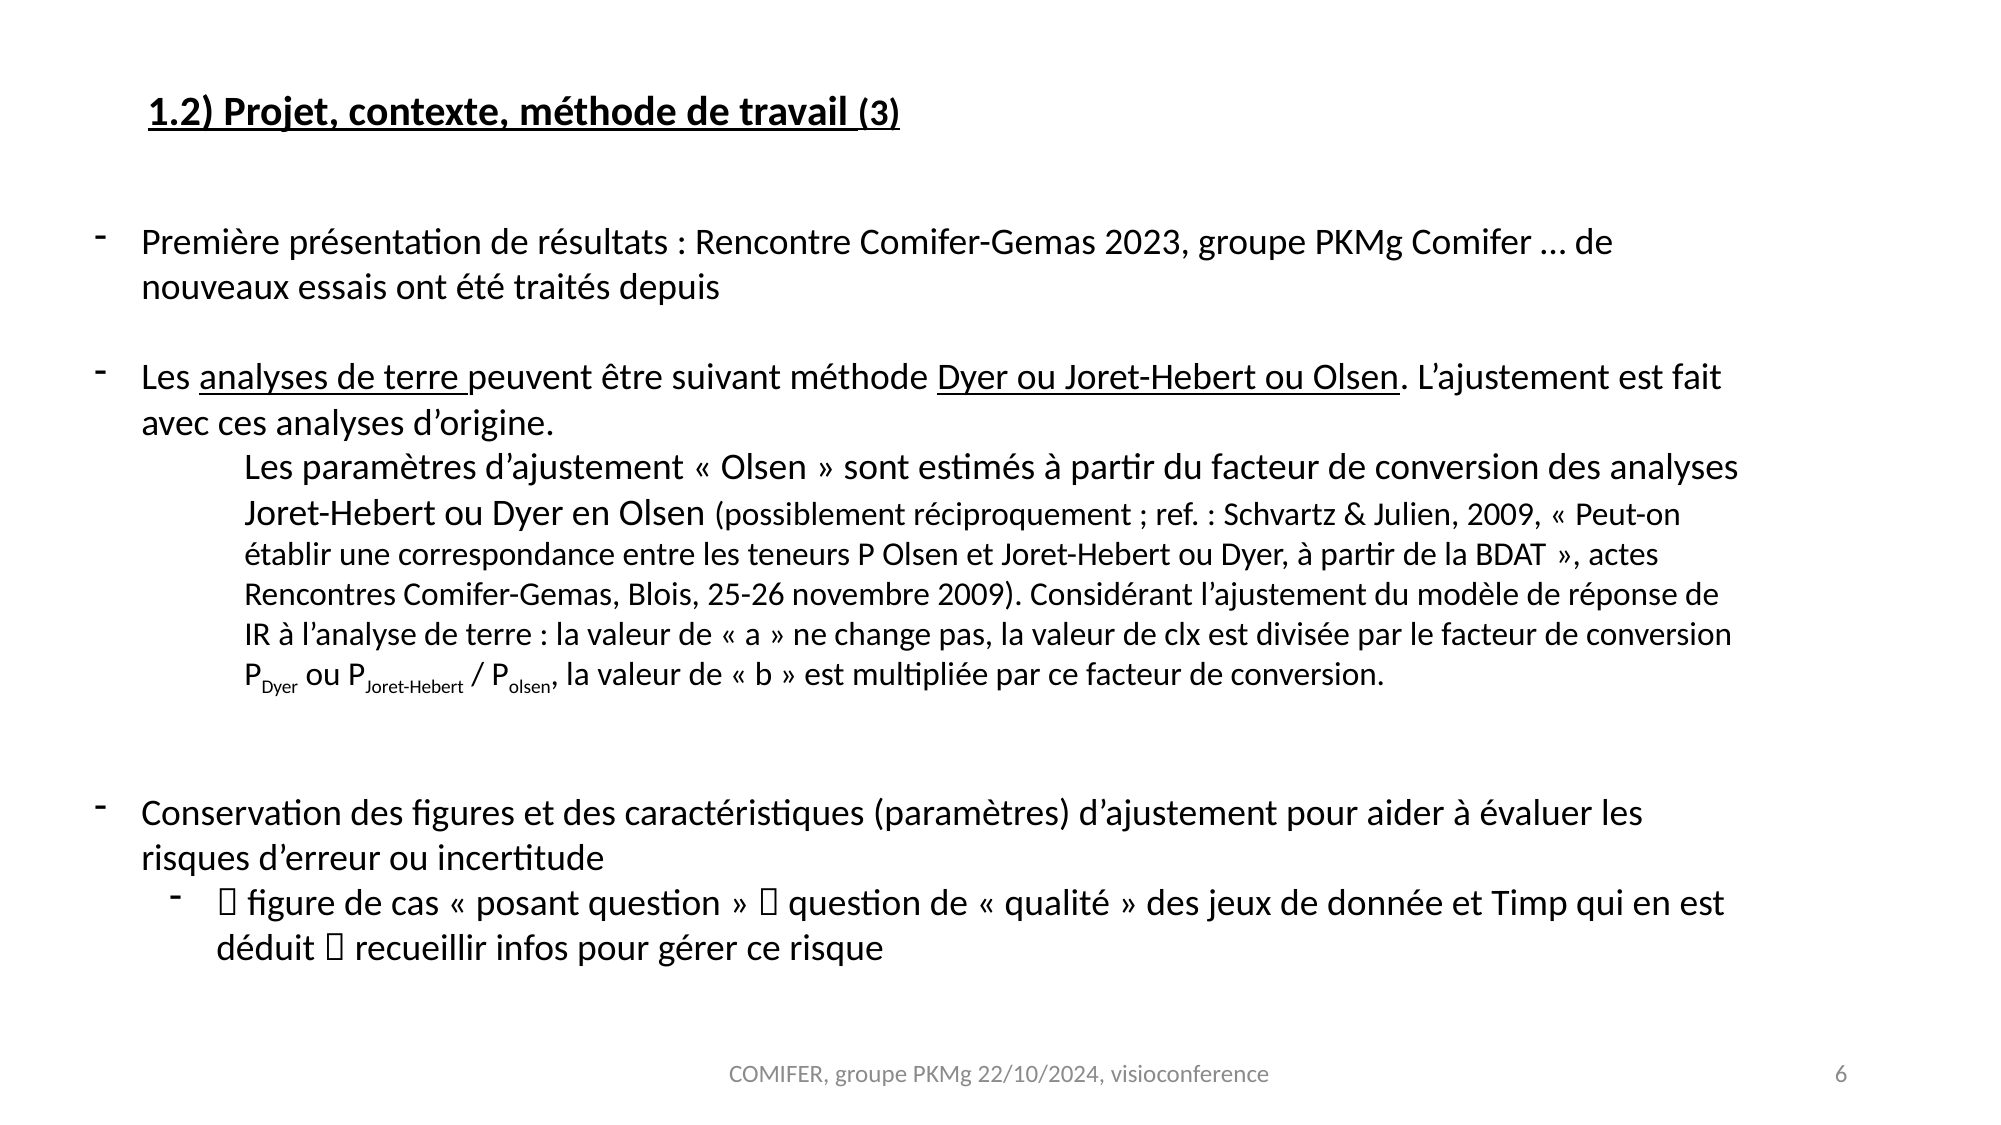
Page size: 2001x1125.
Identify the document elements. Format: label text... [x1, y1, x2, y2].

text_box Première présentation de résultats : Rencontre Comifer-Gemas 2023, groupe PKMg Comifer … de nouveaux essais ont été traités depuis Les analyses de terre peuvent être suivant méthode Dyer ou Joret-Hebert ou Olsen. L’ajustement est fait avec ces analyses d’origine. Les paramètres d’ajustement « Olsen » sont estimés à partir du facteur de conversion des analyses Joret-Hebert ou Dyer en Olsen (possiblement réciproquement ; ref. : Schvartz & Julien, 2009, « Peut-on établir une correspondance entre les teneurs P Olsen et Joret-Hebert ou Dyer, à partir de la BDAT », actes Rencontres Comifer-Gemas, Blois, 25-26 novembre 2009). Considérant l’ajustement du modèle de réponse de IR à l’analyse de terre : la valeur de « a » ne change pas, la valeur de clx est divisée par le facteur de conversion PDyer ou PJoret-Hebert / Polsen, la valeur de « b » est multipliée par ce facteur de conversion. Conservation des figures et des caractéristiques (paramètres) d’ajustement pour aider à évaluer les risques d’erreur ou incertitude  figure de cas « posant question »  question de « qualité » des jeux de donnée et Timp qui en est déduit  recueillir infos pour gérer ce risque [79, 210, 1757, 975]
text_box 1.2) Projet, contexte, méthode de travail (3) [132, 76, 1133, 142]
footer COMIFER, groupe PKMg 22/10/2024, visioconference [662, 1042, 1338, 1103]
slide_number 6 [1412, 1042, 1863, 1103]
